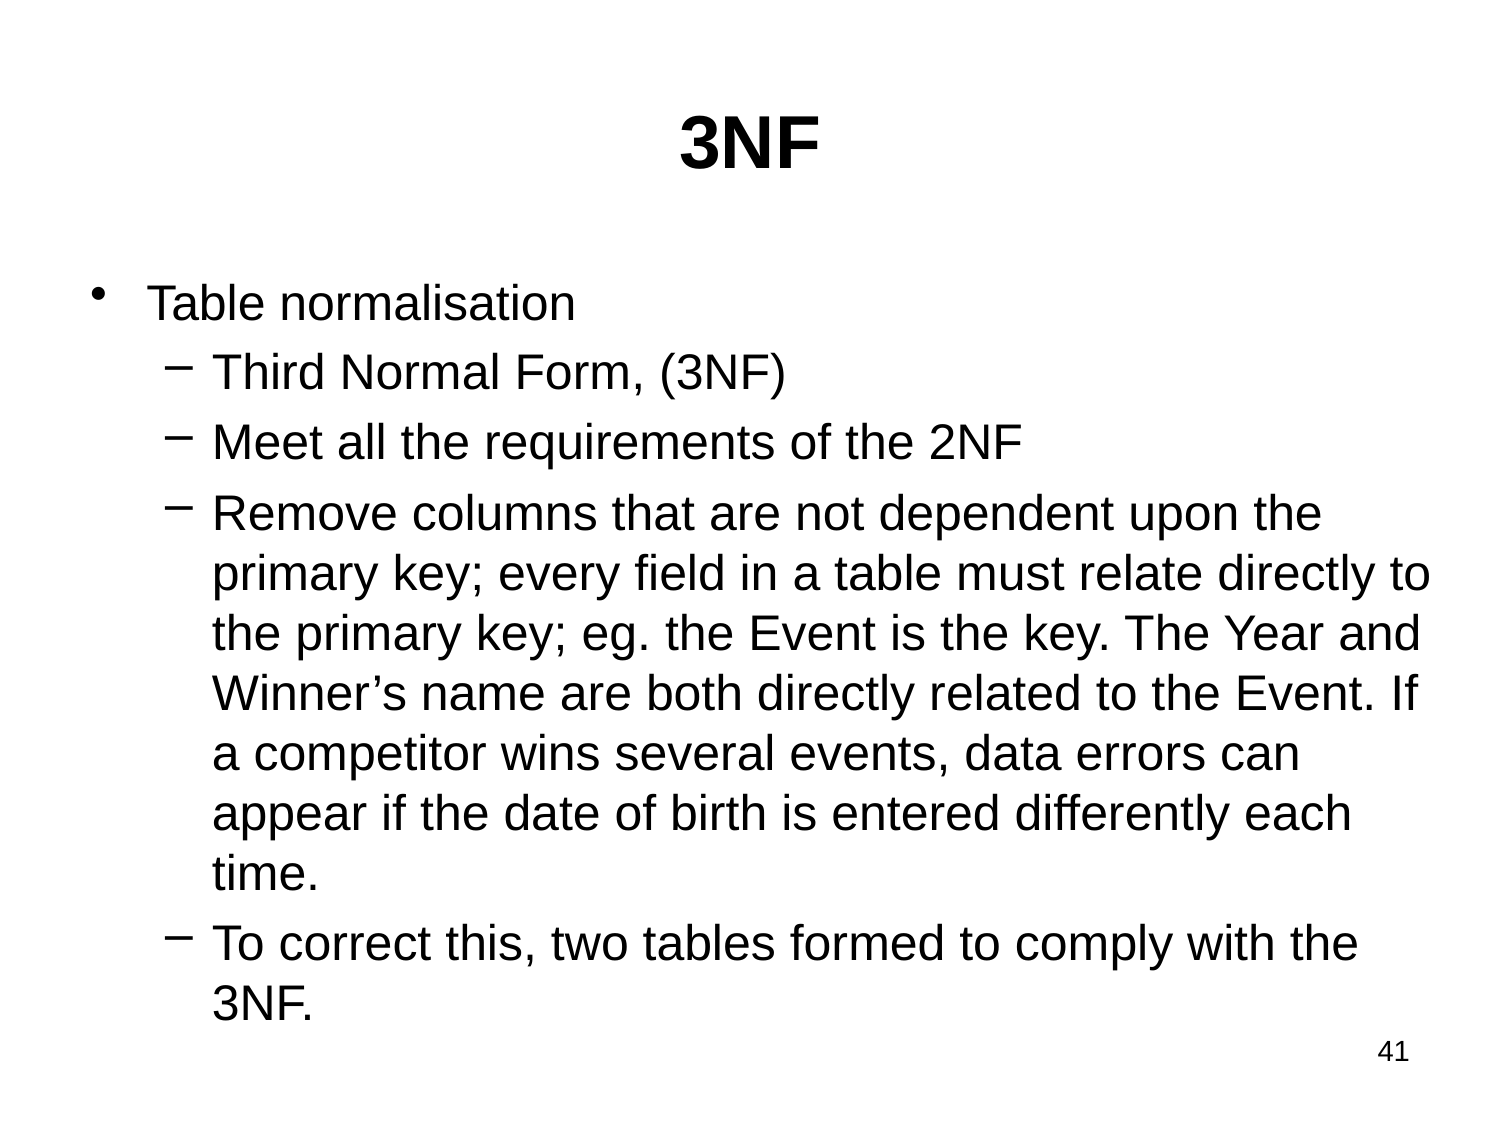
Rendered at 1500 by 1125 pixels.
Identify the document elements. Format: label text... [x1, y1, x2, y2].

slide_number 41 [1074, 1024, 1426, 1103]
list Table normalisation Third Normal Form, (3NF) Meet all the requirements of the 2NF Remove columns that are not dependent upon the primary key; every field in a table must relate directly to the primary key; eg. the Event is the key. The Year and Winner’s name are both directly related to the Event. If a competitor wins several events, data errors can appear if the date of birth is entered differently each time. To correct this, two tables formed to comply with the 3NF. [74, 262, 1466, 1067]
title 3NF [74, 44, 1426, 233]
